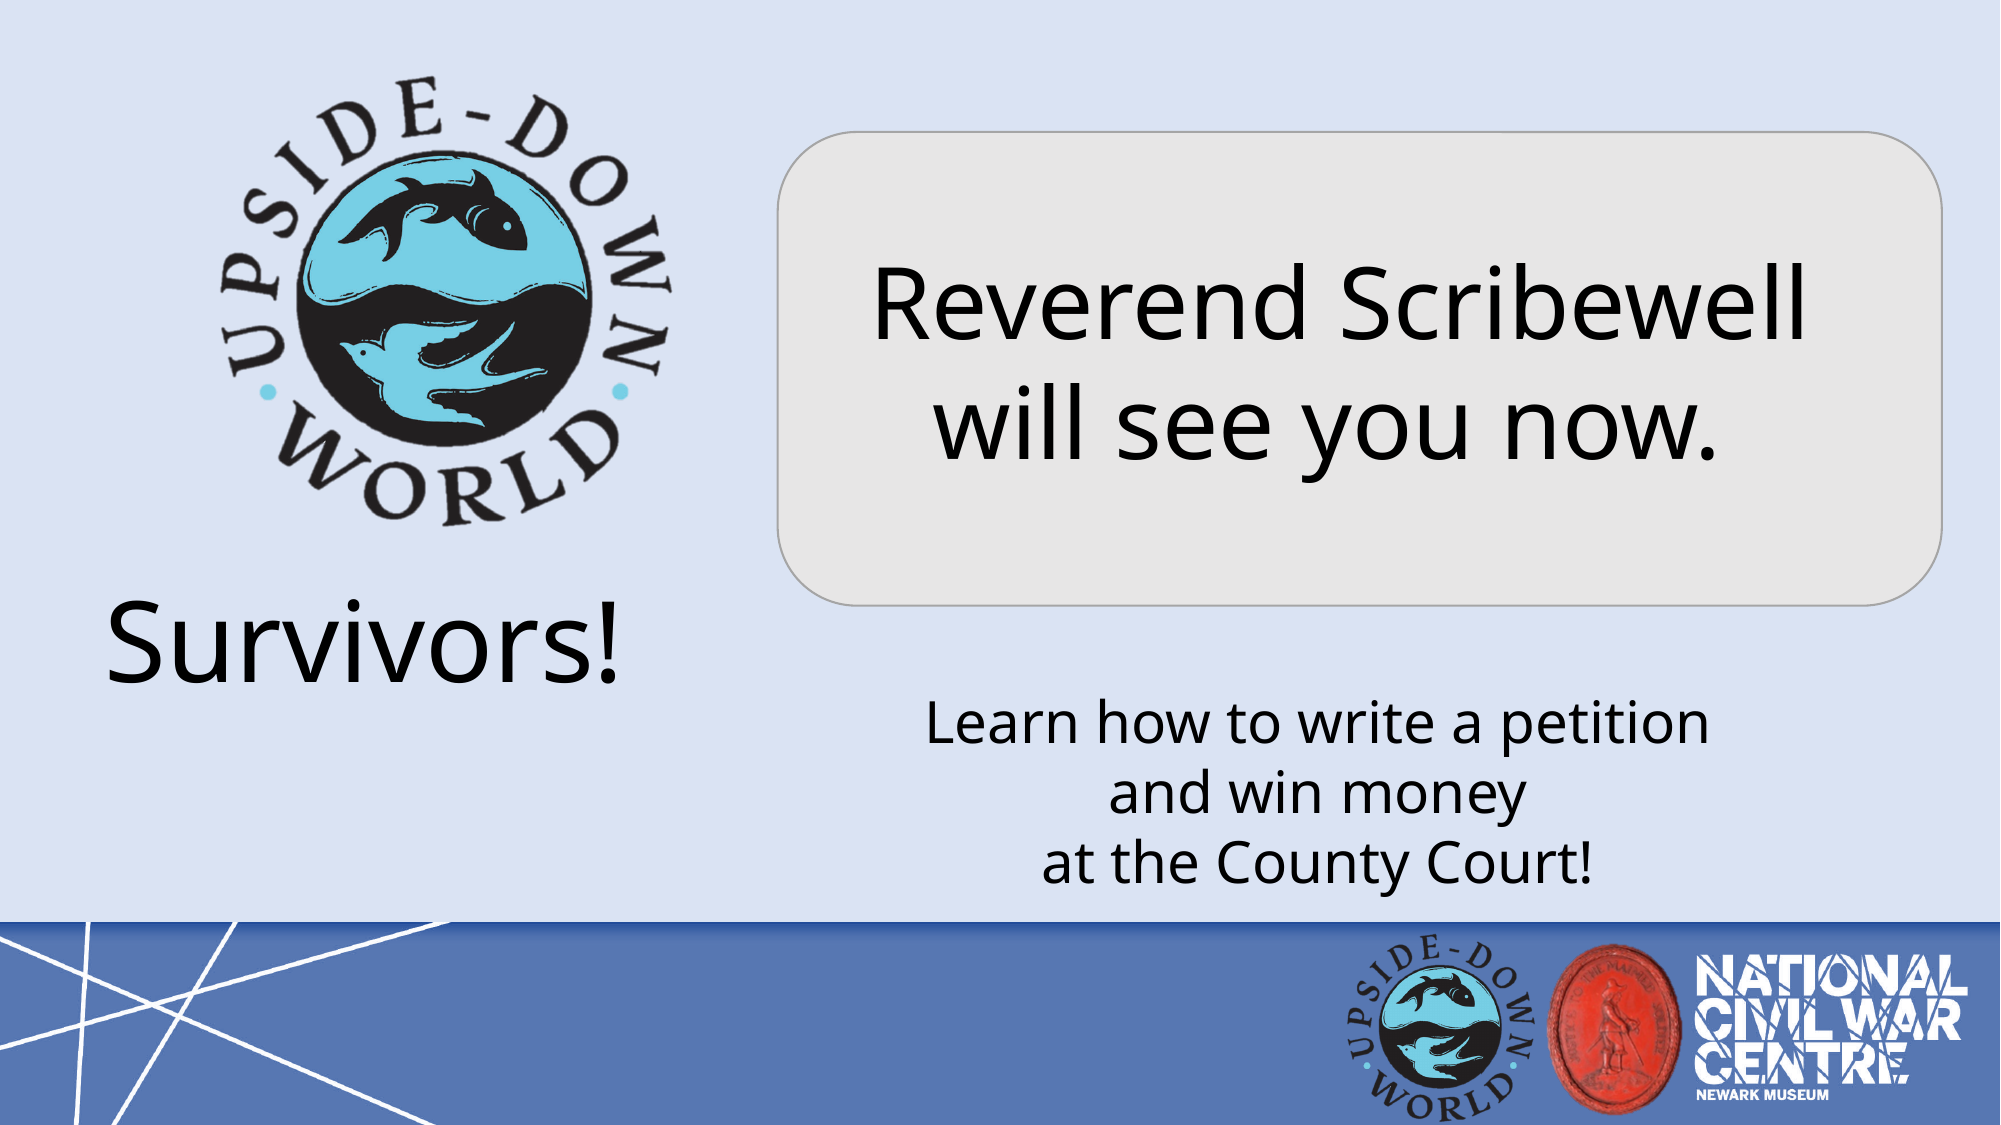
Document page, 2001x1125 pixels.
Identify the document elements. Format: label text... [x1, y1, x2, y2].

text_box Learn how to write a petition and win money at the County Court! [709, 677, 1942, 903]
text_box Survivors! [90, 562, 645, 713]
text_box [776, 130, 1943, 603]
picture [203, 67, 682, 541]
picture [0, 922, 2000, 1125]
text_box Reverend Scribewell will see you now. [793, 232, 1888, 608]
